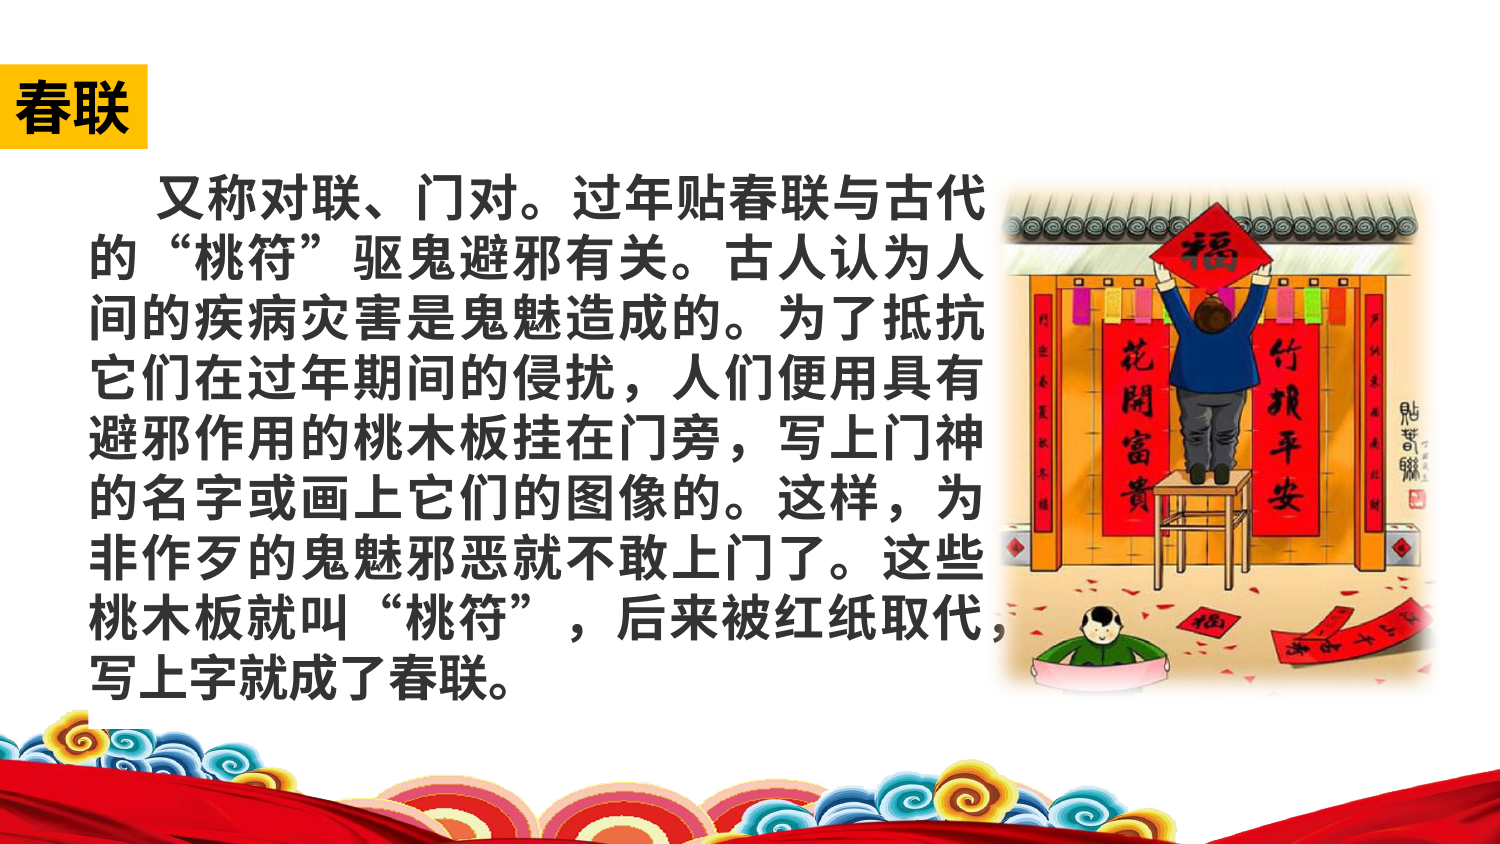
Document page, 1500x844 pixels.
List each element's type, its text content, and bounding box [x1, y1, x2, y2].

picture [0, 705, 1500, 844]
picture [985, 173, 1443, 700]
text_box 又称对联、门对。过年贴春联与古代的“桃符”驱鬼避邪有关。古人认为人间的疾病灾害是鬼魅造成的。为了抵抗它们在过年期间的侵扰，人们便用具有避邪作用的桃木板挂在门旁，写上门神的名字或画上它们的图像的。这样，为非作歹的鬼魅邪恶就不敢上门了。这些桃木板就叫“桃符”，后来被红纸取代，写上字就成了春联。 [88, 176, 987, 729]
text_box 春联 [0, 64, 148, 150]
